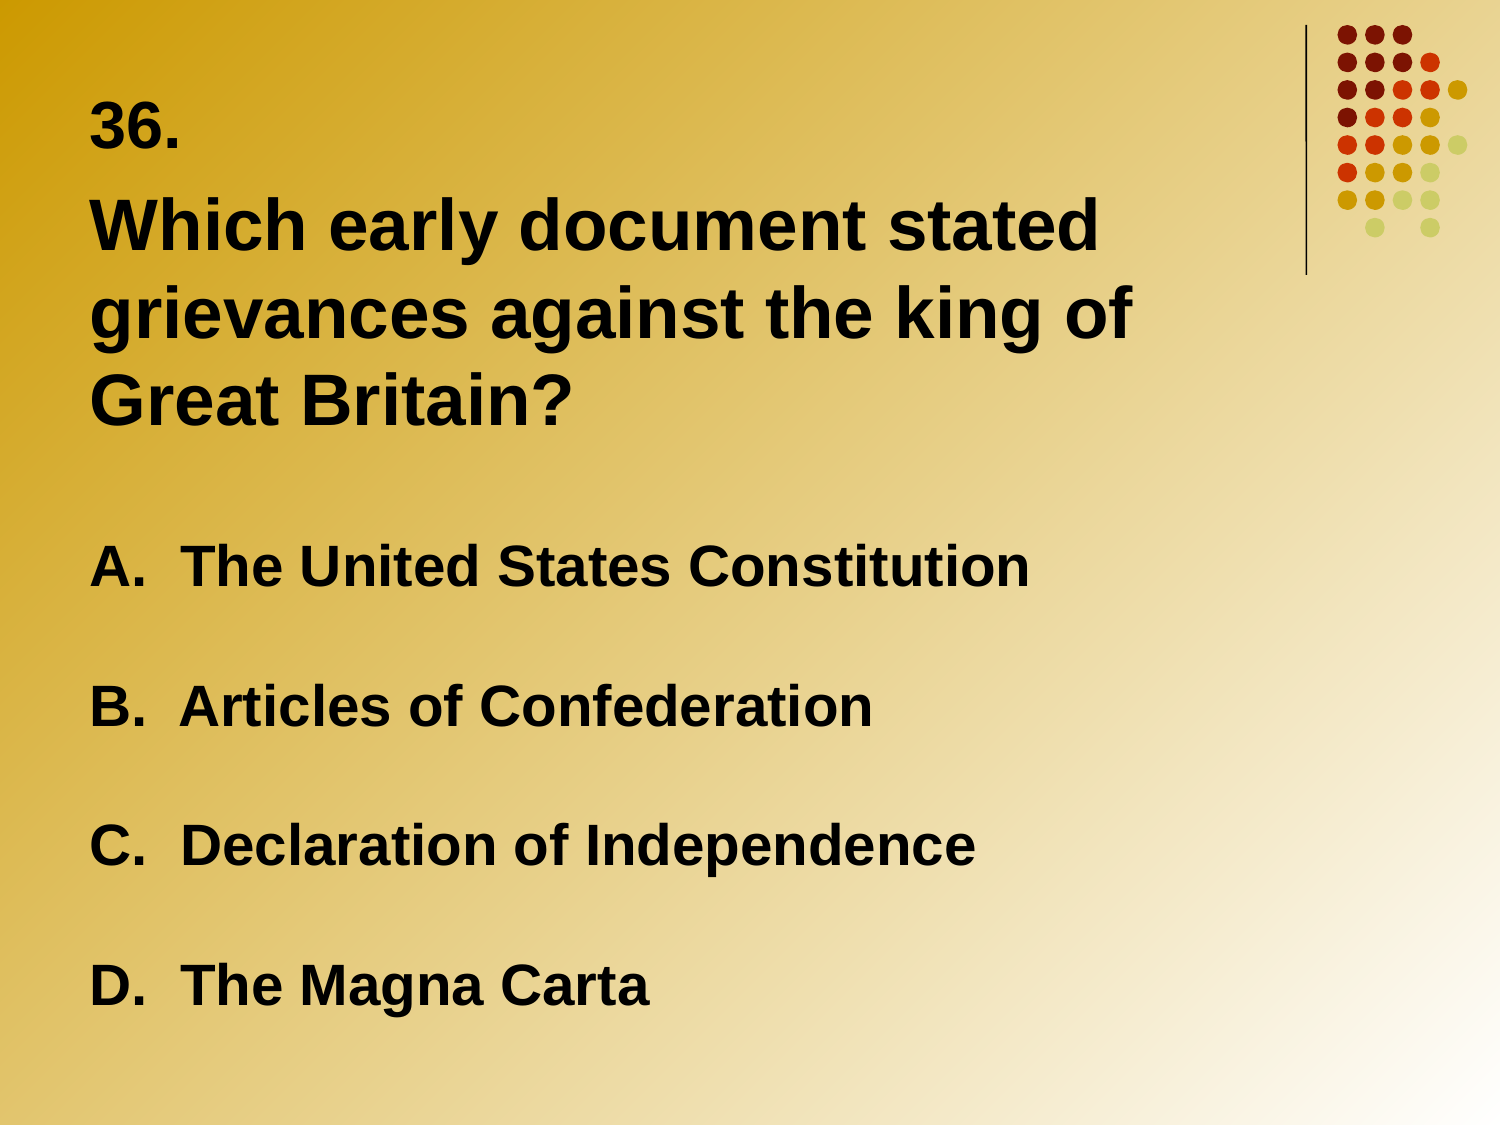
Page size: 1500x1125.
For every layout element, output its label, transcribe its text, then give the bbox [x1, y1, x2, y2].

text_box 36. [75, 74, 413, 170]
text_box Which early document stated grievances against the king of Great Britain? A. The United States Constitution B. Articles of Confederation C. Declaration of Independence D. The Magna Carta [75, 812, 1313, 1025]
